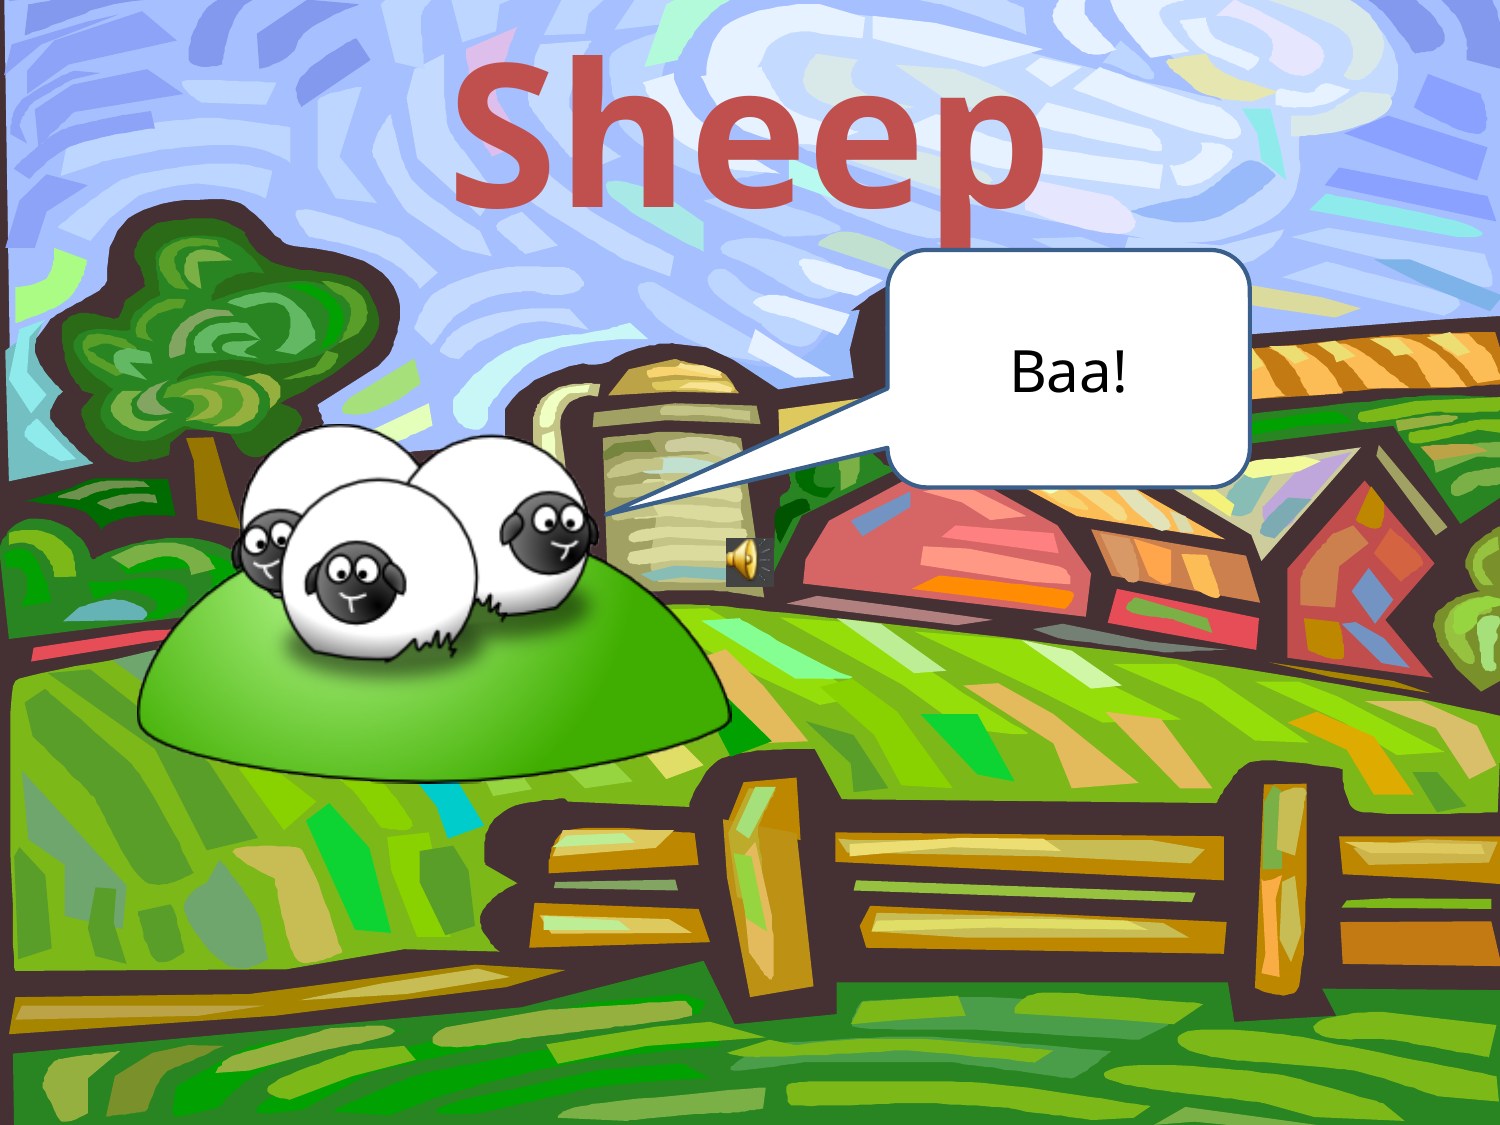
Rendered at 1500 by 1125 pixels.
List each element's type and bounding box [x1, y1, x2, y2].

list [0, 0, 1500, 1125]
list [137, 424, 732, 784]
picture [724, 537, 776, 588]
